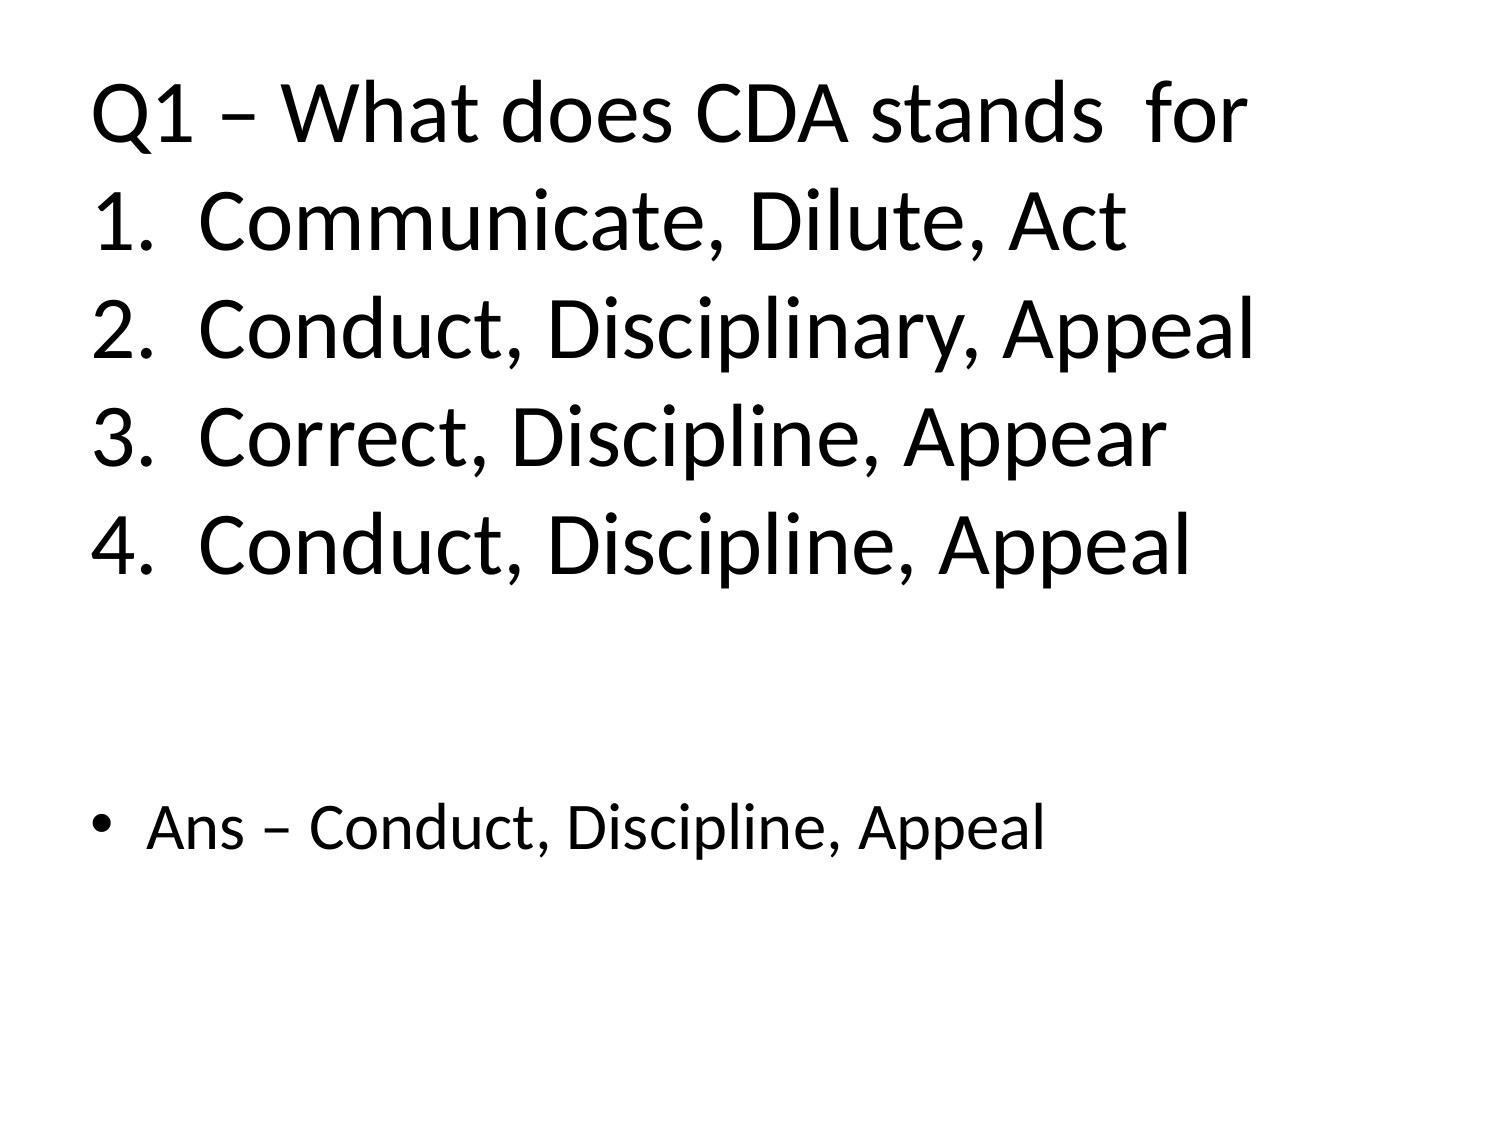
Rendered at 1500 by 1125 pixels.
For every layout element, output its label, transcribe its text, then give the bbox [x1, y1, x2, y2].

list Ans – Conduct, Discipline, Appeal [75, 774, 1425, 1005]
title Q1 – What does CDA stands for 1. Communicate, Dilute, Act 2. Conduct, Disciplinary, Appeal 3. Correct, Discipline, Appear 4. Conduct, Discipline, Appeal [75, 45, 1475, 600]
